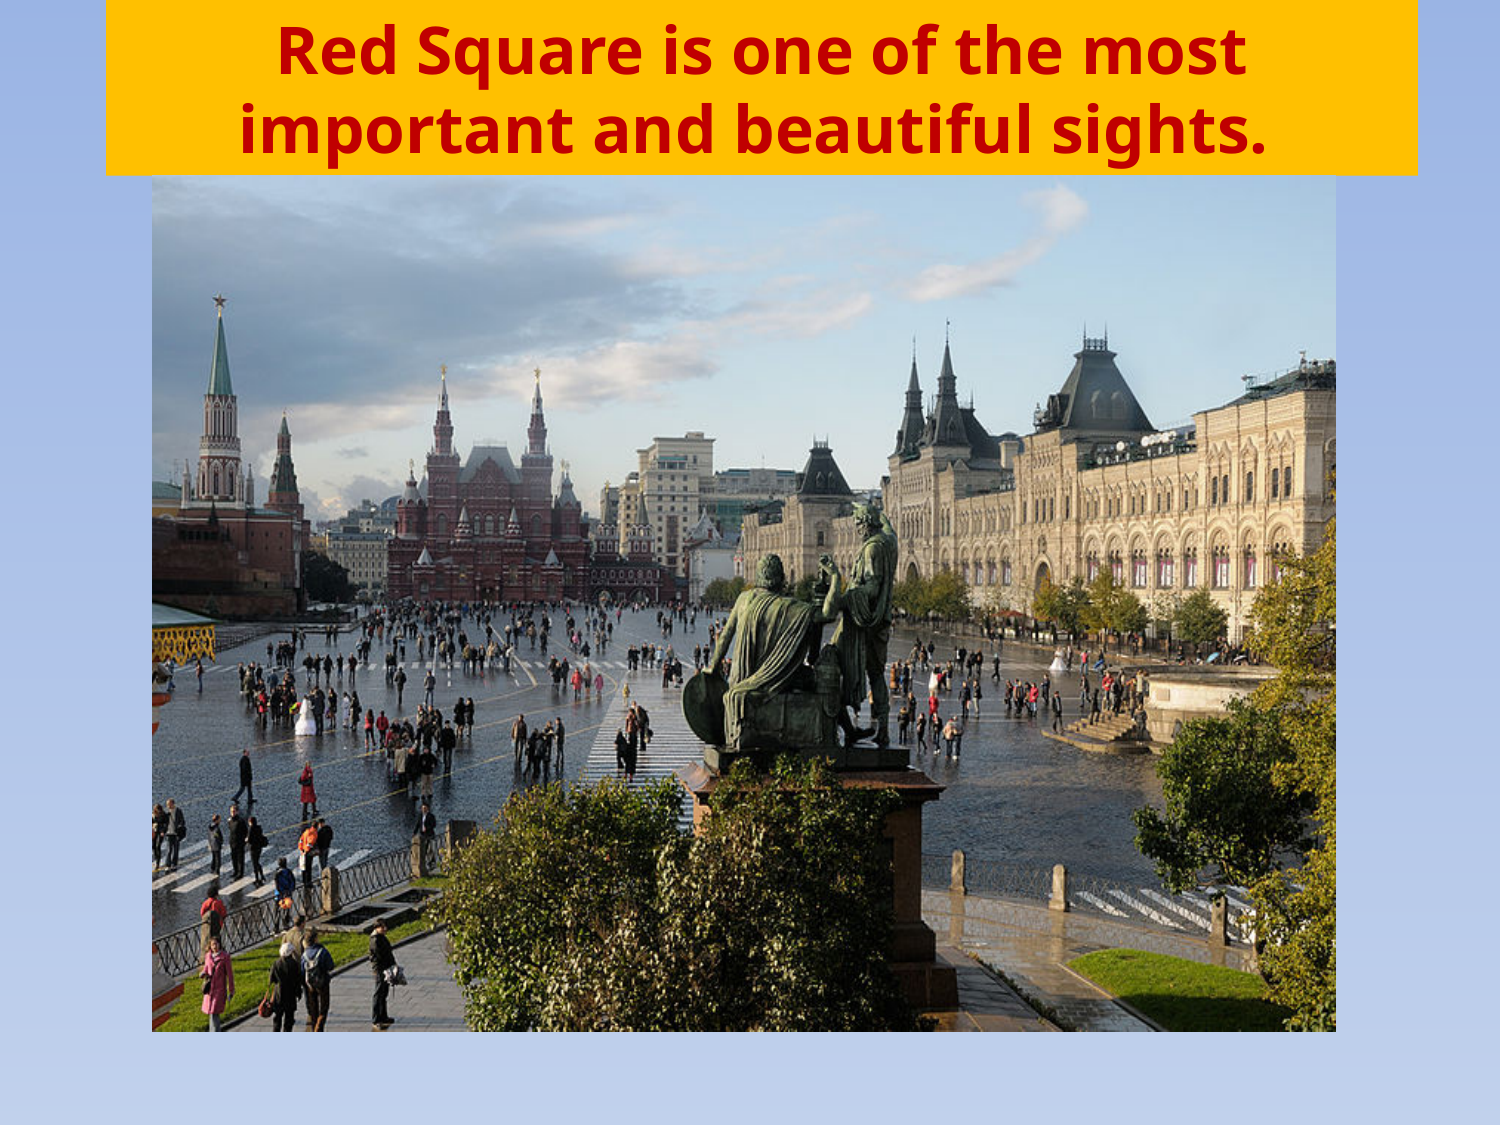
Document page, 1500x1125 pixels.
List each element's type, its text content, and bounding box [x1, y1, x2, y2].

picture [152, 175, 1337, 1032]
title Red Square is one of the most important and beautiful sights. [106, 0, 1418, 176]
